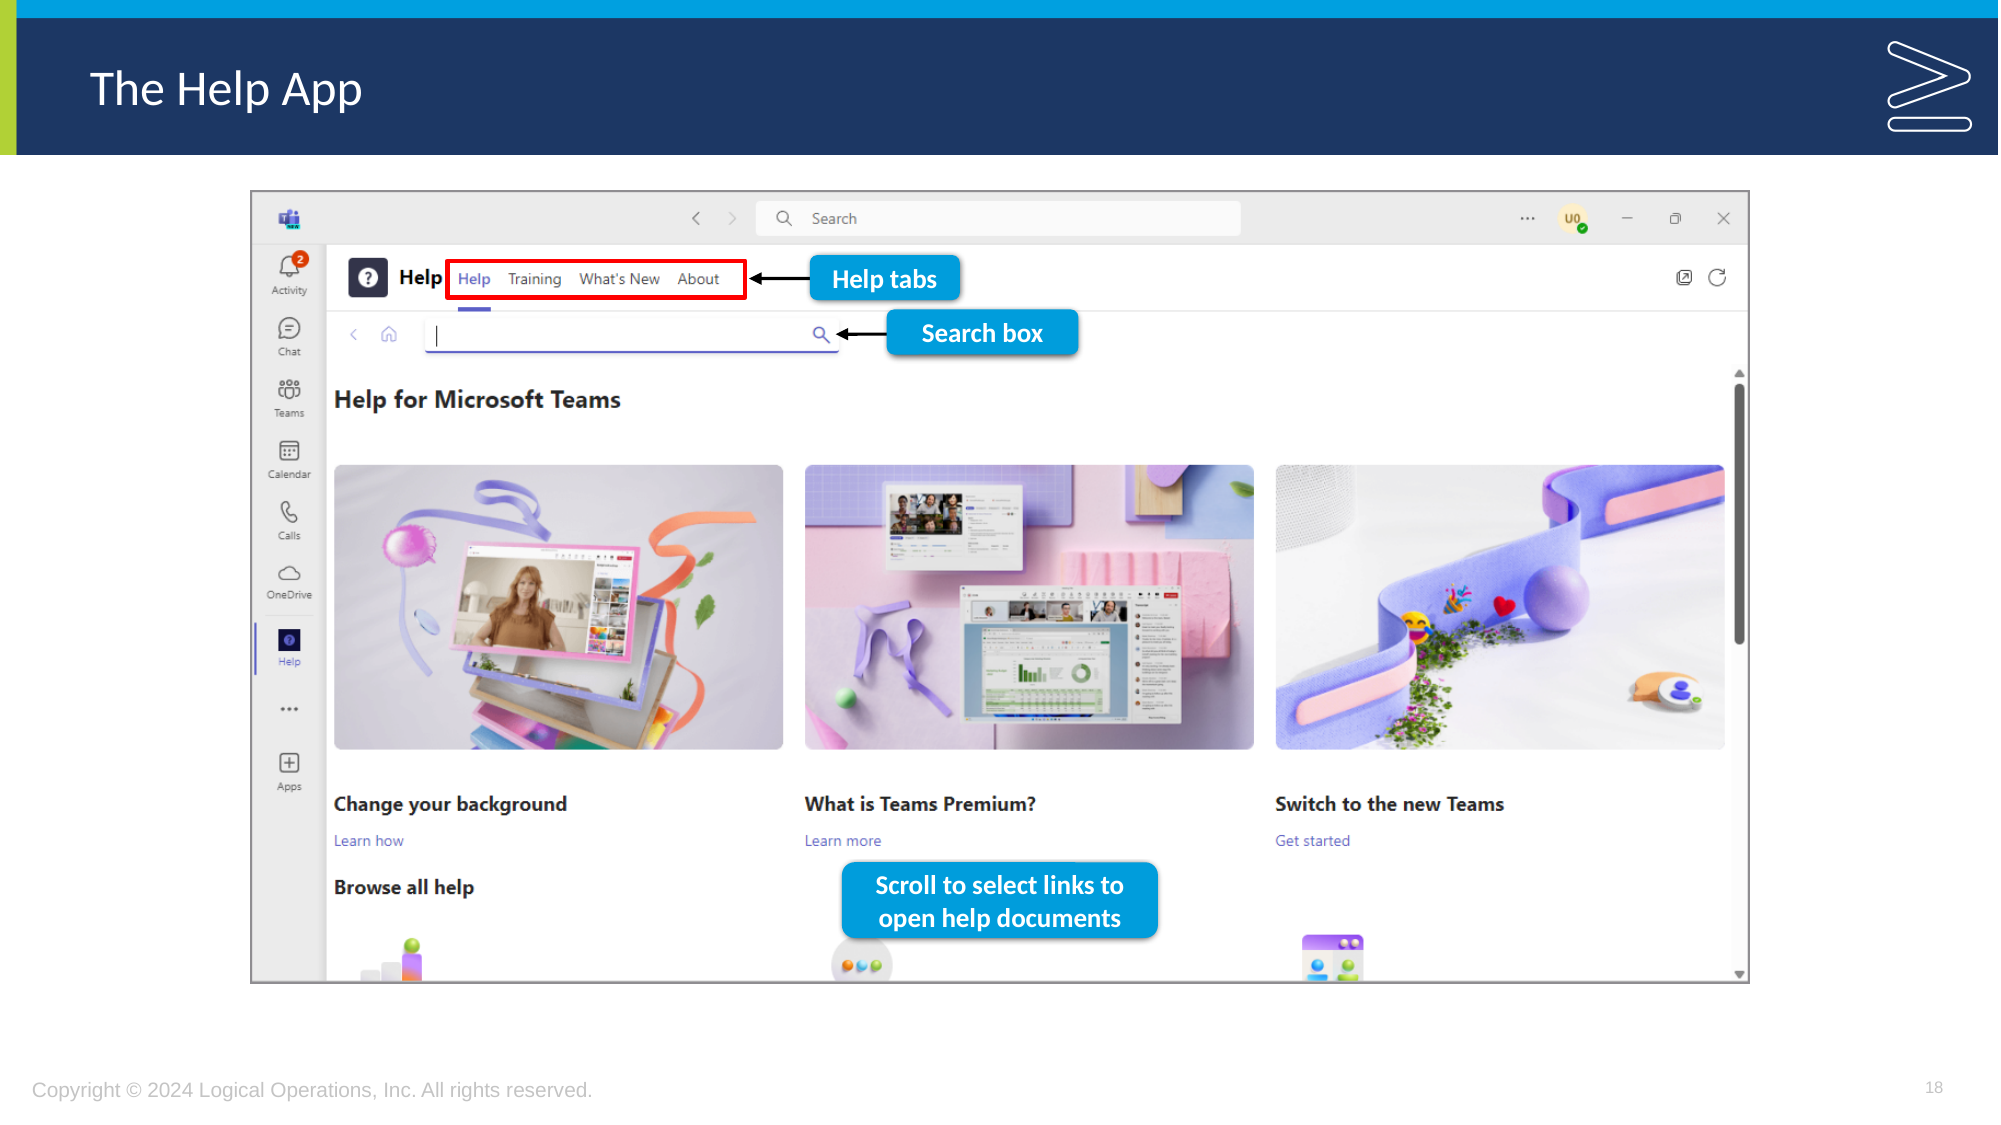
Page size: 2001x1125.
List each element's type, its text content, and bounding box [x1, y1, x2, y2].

picture [1850, 19, 1998, 155]
title The Help App [74, 16, 1850, 155]
picture [0, 0, 74, 155]
picture [250, 190, 1750, 984]
slide_number 18 [1491, 1057, 1959, 1118]
